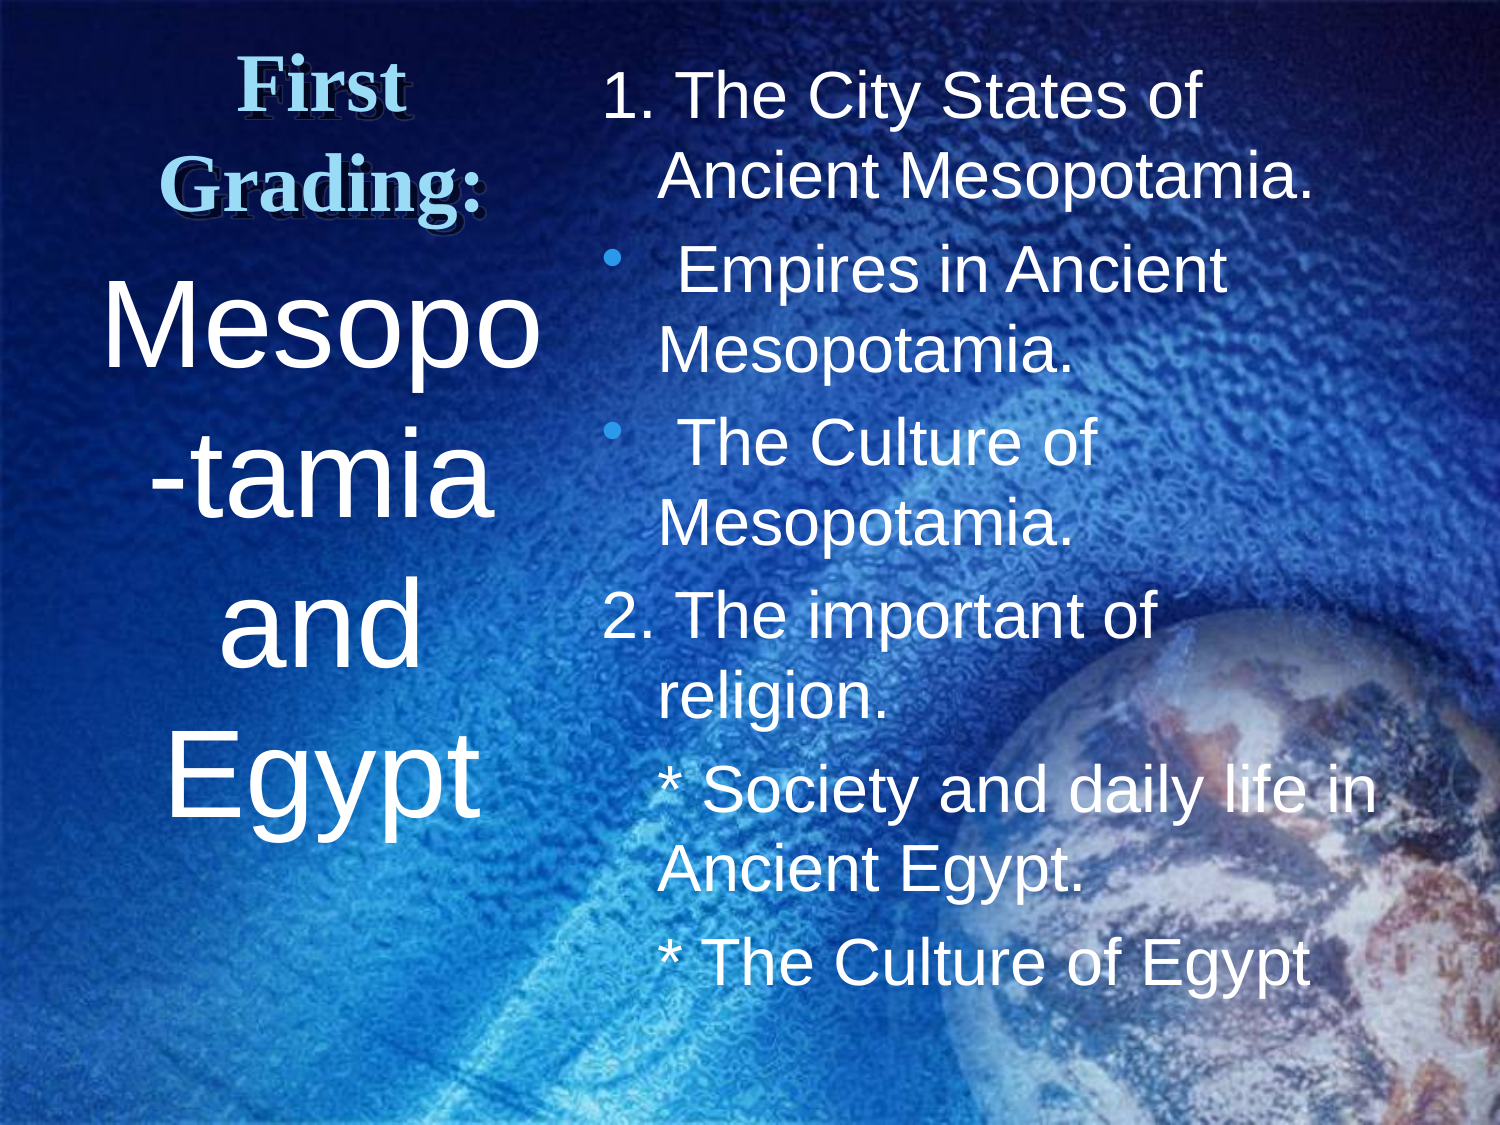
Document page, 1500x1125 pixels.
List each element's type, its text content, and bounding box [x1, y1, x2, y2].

picture [0, 0, 1500, 1125]
list Mesopo-tamia and Egypt [74, 235, 569, 1006]
list 1. The City States of Ancient Mesopotamia. Empires in Ancient Mesopotamia. The Culture of Mesopotamia. 2. The important of religion. * Society and daily life in Ancient Egypt. * The Culture of Egypt [586, 44, 1426, 1006]
title First Grading: [74, 44, 569, 235]
